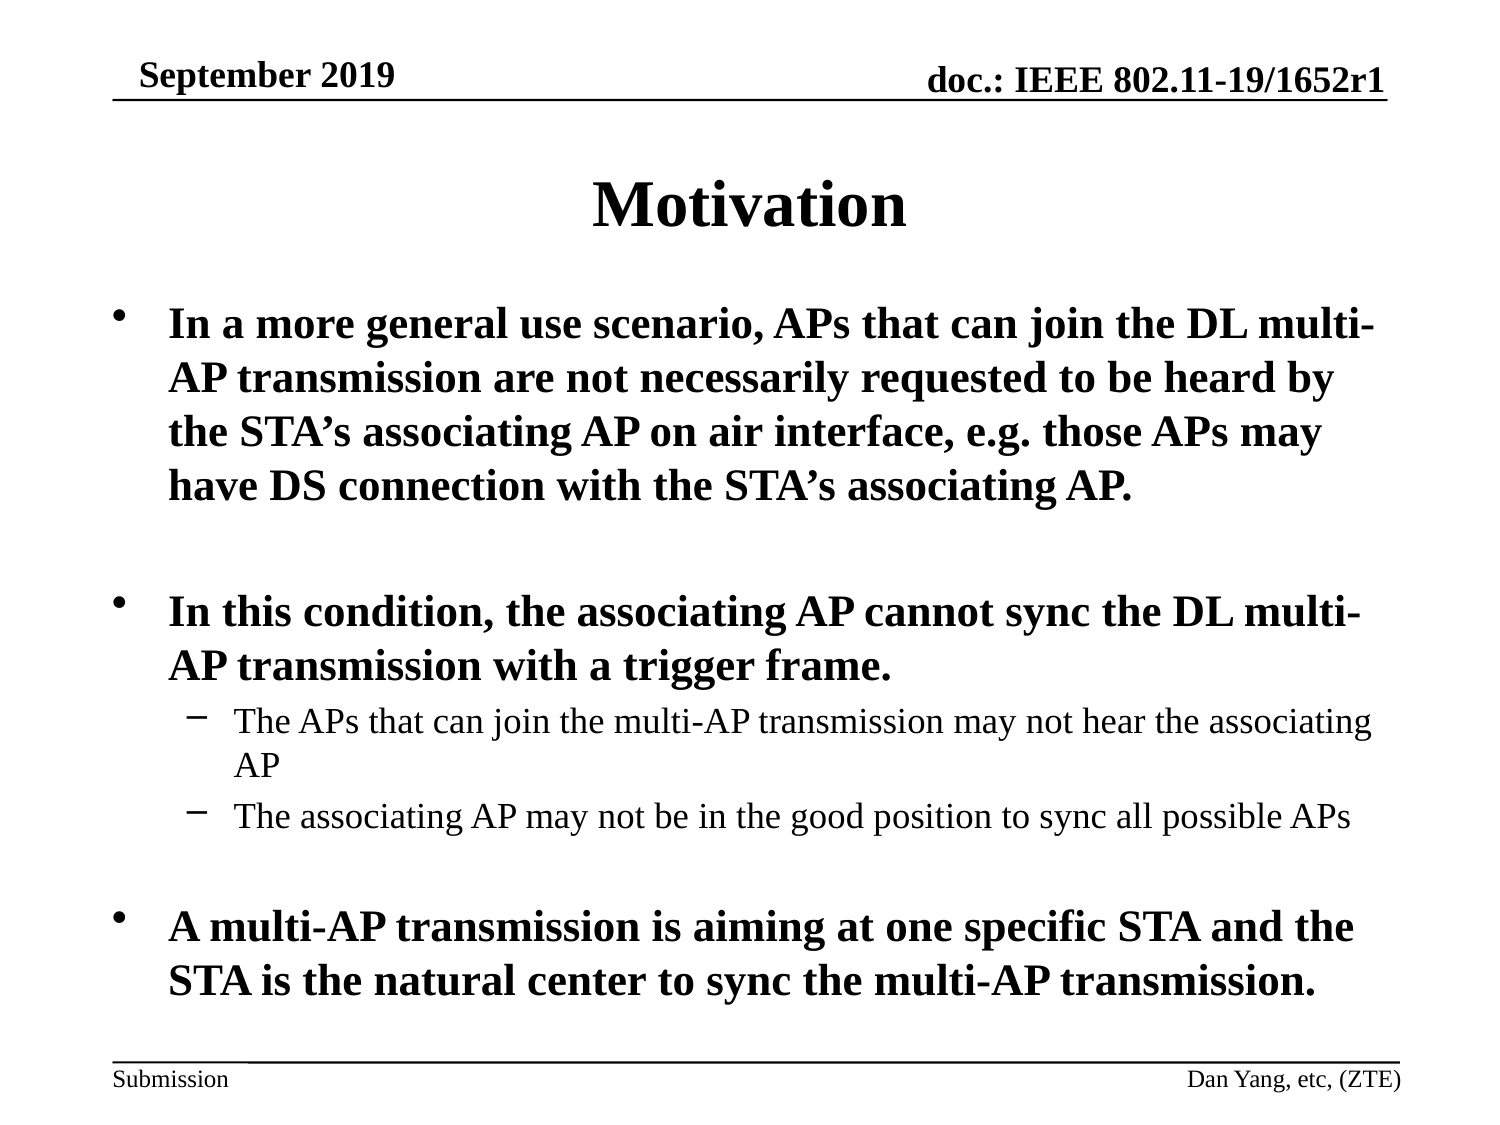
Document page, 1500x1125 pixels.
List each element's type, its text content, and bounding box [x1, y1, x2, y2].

slide_number [741, 1061, 772, 1093]
list In a more general use scenario, APs that can join the DL multi-AP transmission are not necessarily requested to be heard by the STA’s associating AP on air interface, e.g. those APs may have DS connection with the STA’s associating AP. In this condition, the associating AP cannot sync the DL multi-AP transmission with a trigger frame. The APs that can join the multi-AP transmission may not hear the associating AP The associating AP may not be in the good position to sync all possible APs A multi-AP transmission is aiming at one specific STA and the STA is the natural center to sync the multi-AP transmission. [96, 285, 1417, 1093]
title Motivation [112, 112, 1388, 285]
footer Dan Yang, etc, (ZTE) [1147, 1062, 1402, 1093]
